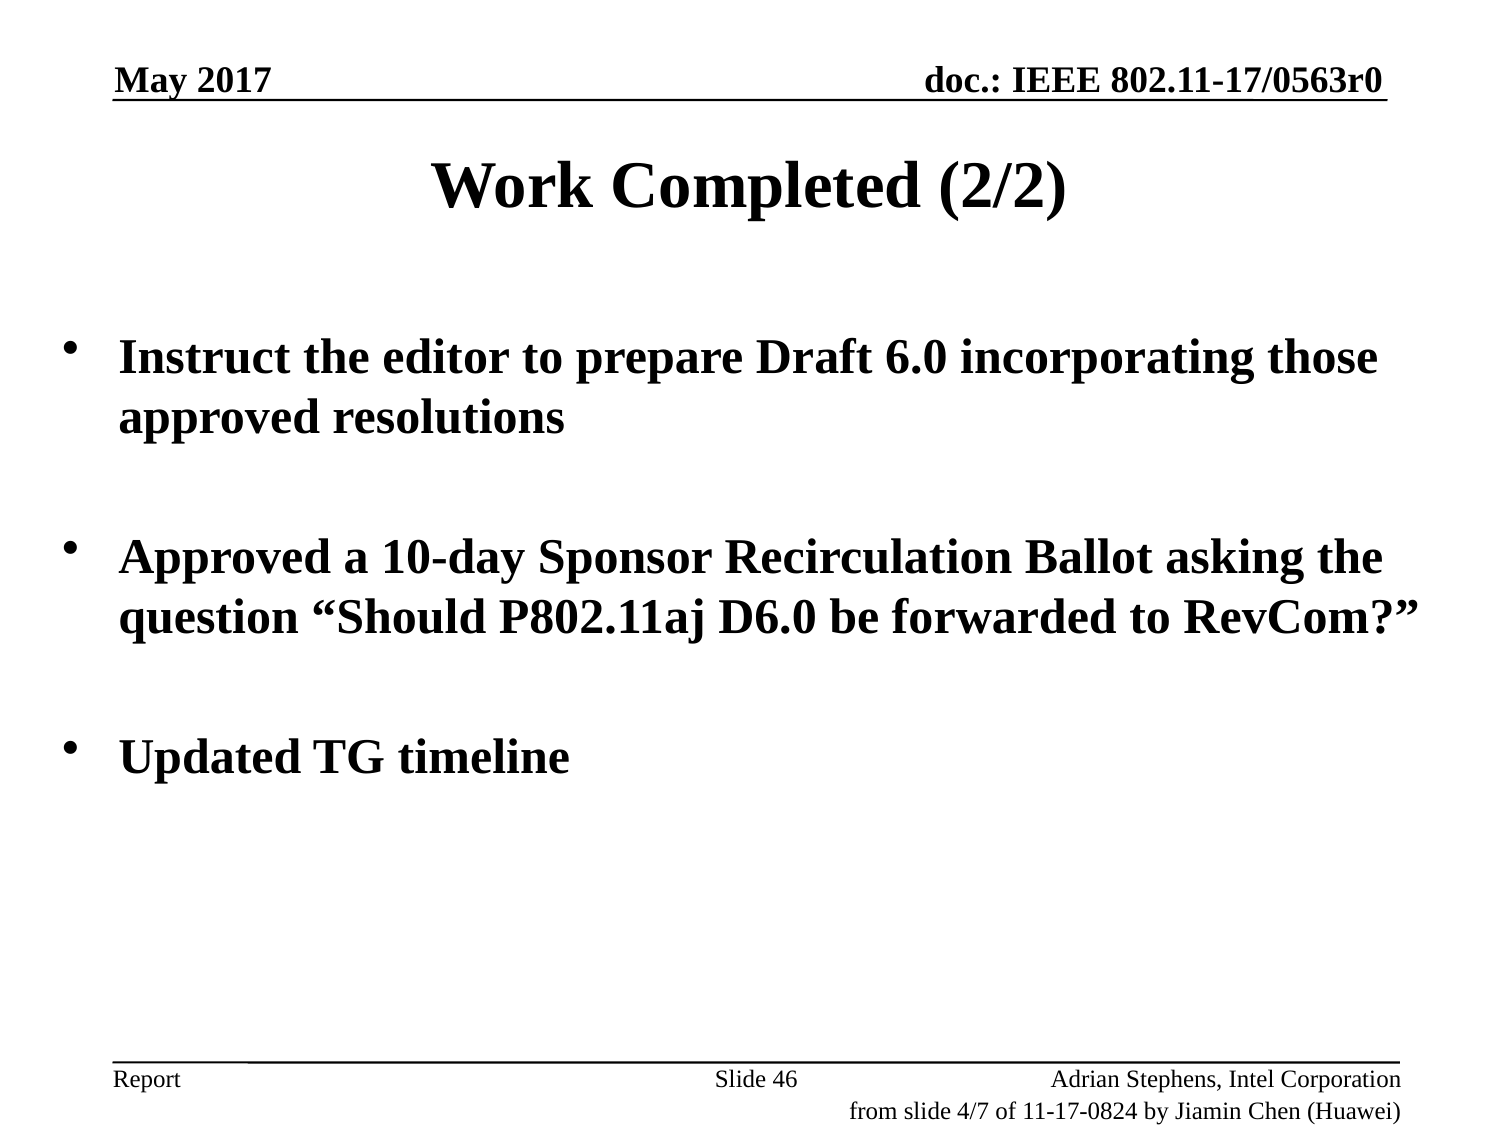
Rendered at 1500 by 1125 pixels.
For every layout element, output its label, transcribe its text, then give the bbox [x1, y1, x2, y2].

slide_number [114, 54, 374, 101]
title Work Completed (2/2) [112, 112, 1388, 246]
footer Adrian Stephens, Intel Corporation [949, 1061, 1402, 1087]
list Instruct the editor to prepare Draft 6.0 incorporating those approved resolutions Approved a 10-day Sponsor Recirculation Ballot asking the question “Should P802.11aj D6.0 be forwarded to RevCom?” Updated TG timeline [46, 246, 1465, 1055]
text_box from slide 4/7 of 11-17-0824 by Jiamin Chen (Huawei) [343, 1087, 1417, 1125]
slide_number Slide 46 [711, 1061, 801, 1087]
